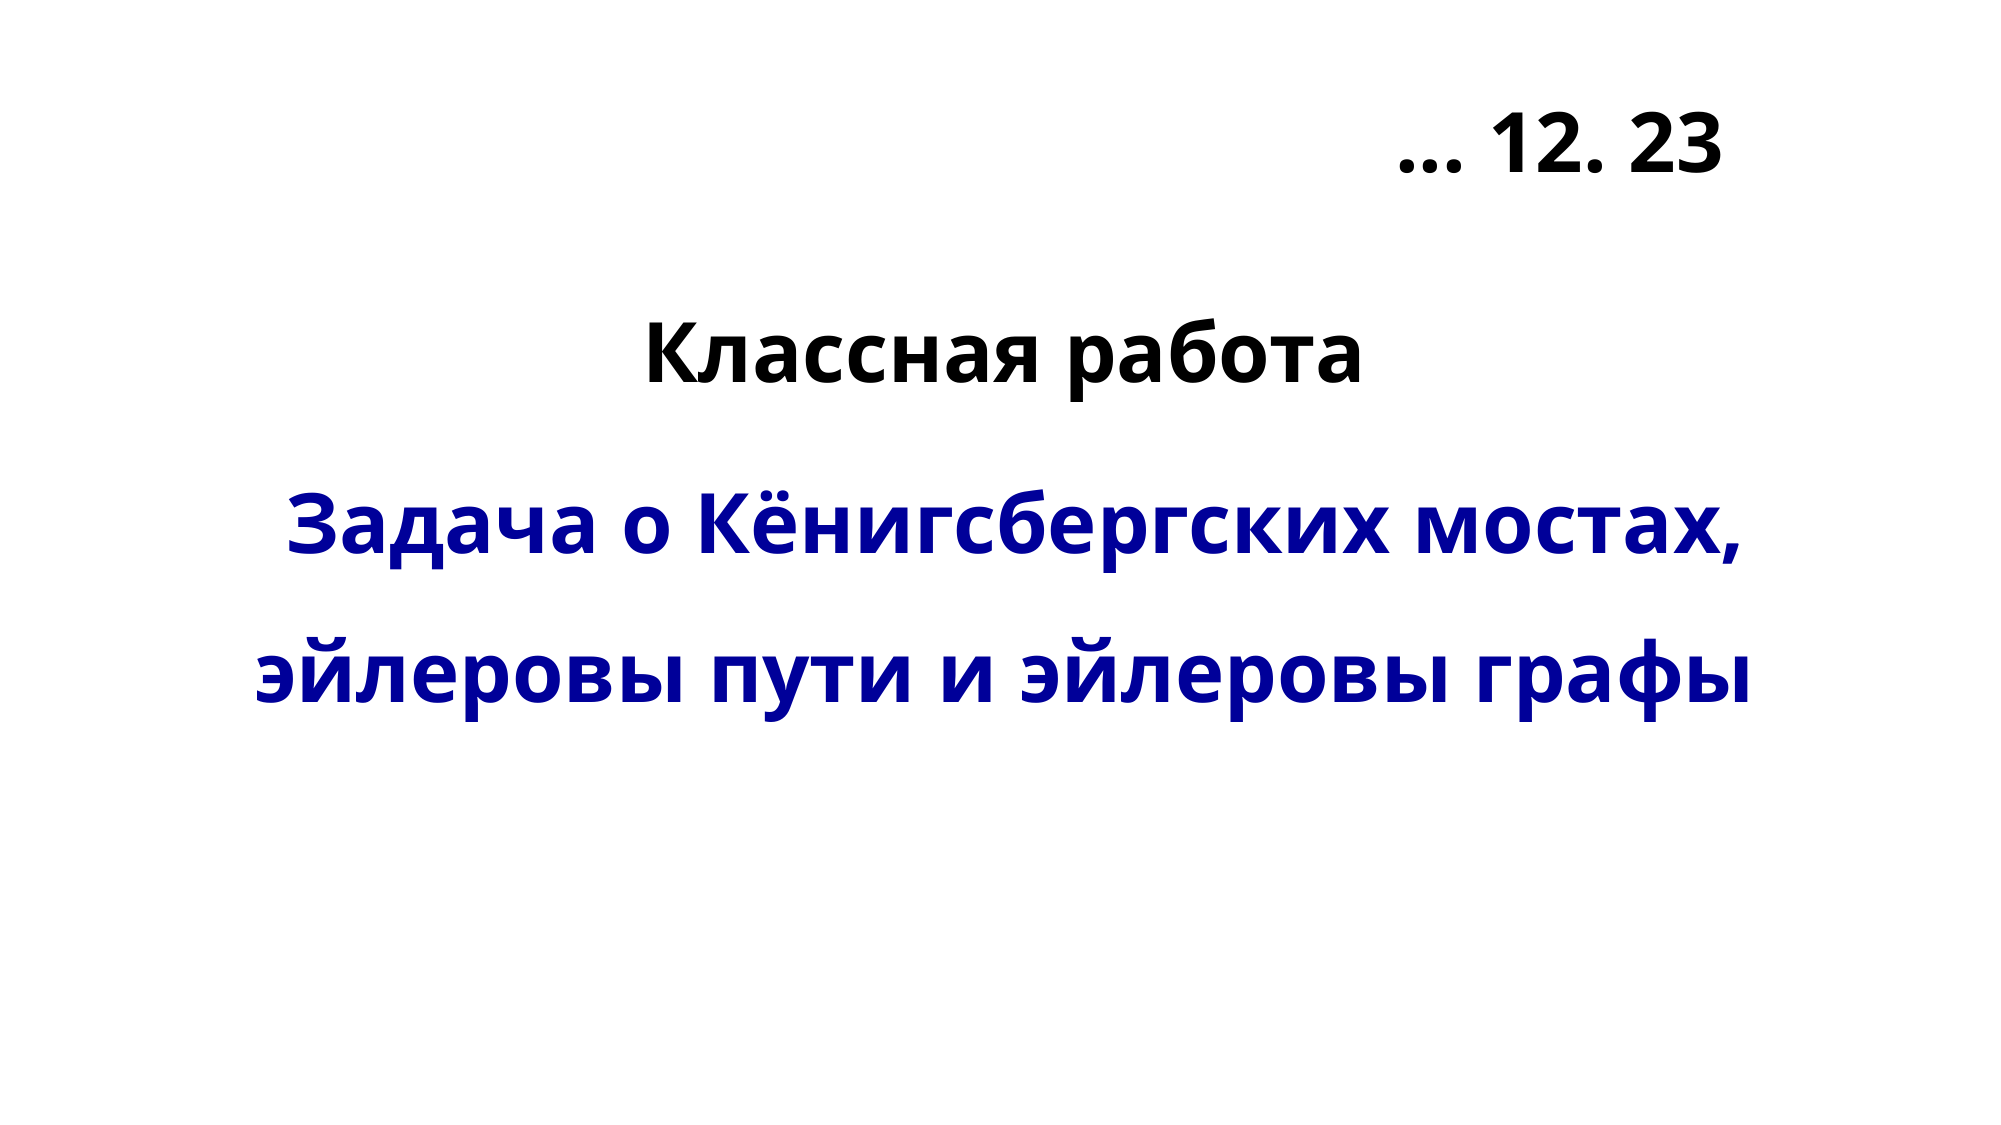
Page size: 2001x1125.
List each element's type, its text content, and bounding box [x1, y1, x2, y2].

list Классная работа Задача о Кёнигсбергских мостах, эйлеровы пути и эйлеровы графы [142, 120, 1868, 835]
text_box ... 12. 23 [1380, 92, 1739, 198]
